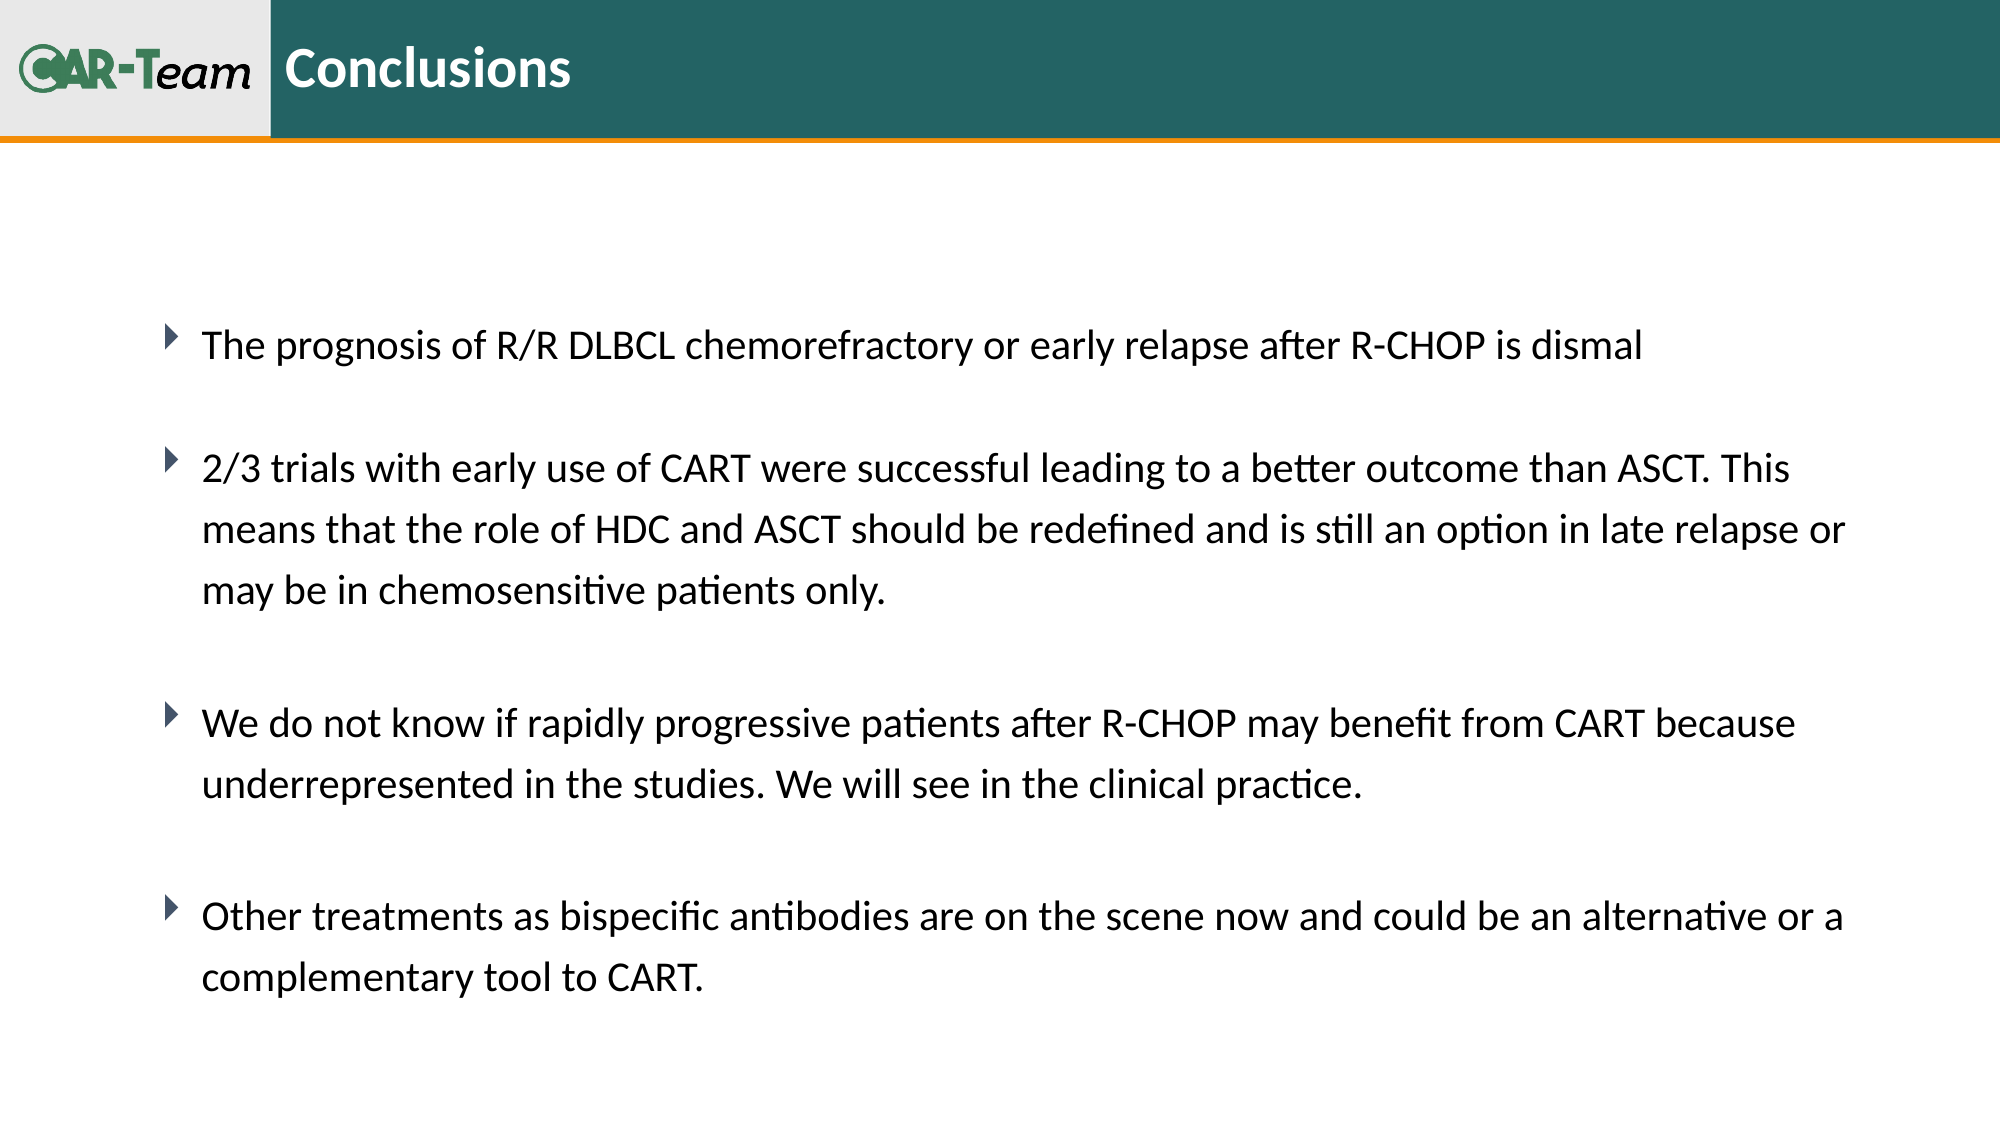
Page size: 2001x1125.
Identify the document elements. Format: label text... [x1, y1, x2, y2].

title Conclusions [270, 0, 2000, 138]
picture [19, 44, 250, 93]
list The prognosis of R/R DLBCL chemorefractory or early relapse after R-CHOP is dismal 2/3 trials with early use of CART were successful leading to a better outcome than ASCT. This means that the role of HDC and ASCT should be redefined and is still an option in late relapse or may be in chemosensitive patients only. We do not know if rapidly progressive patients after R-CHOP may benefit from CART because underrepresented in the studies. We will see in the clinical practice. Other treatments as bispecific antibodies are on the scene now and could be an alternative or a complementary tool to CART. [137, 299, 1863, 1014]
